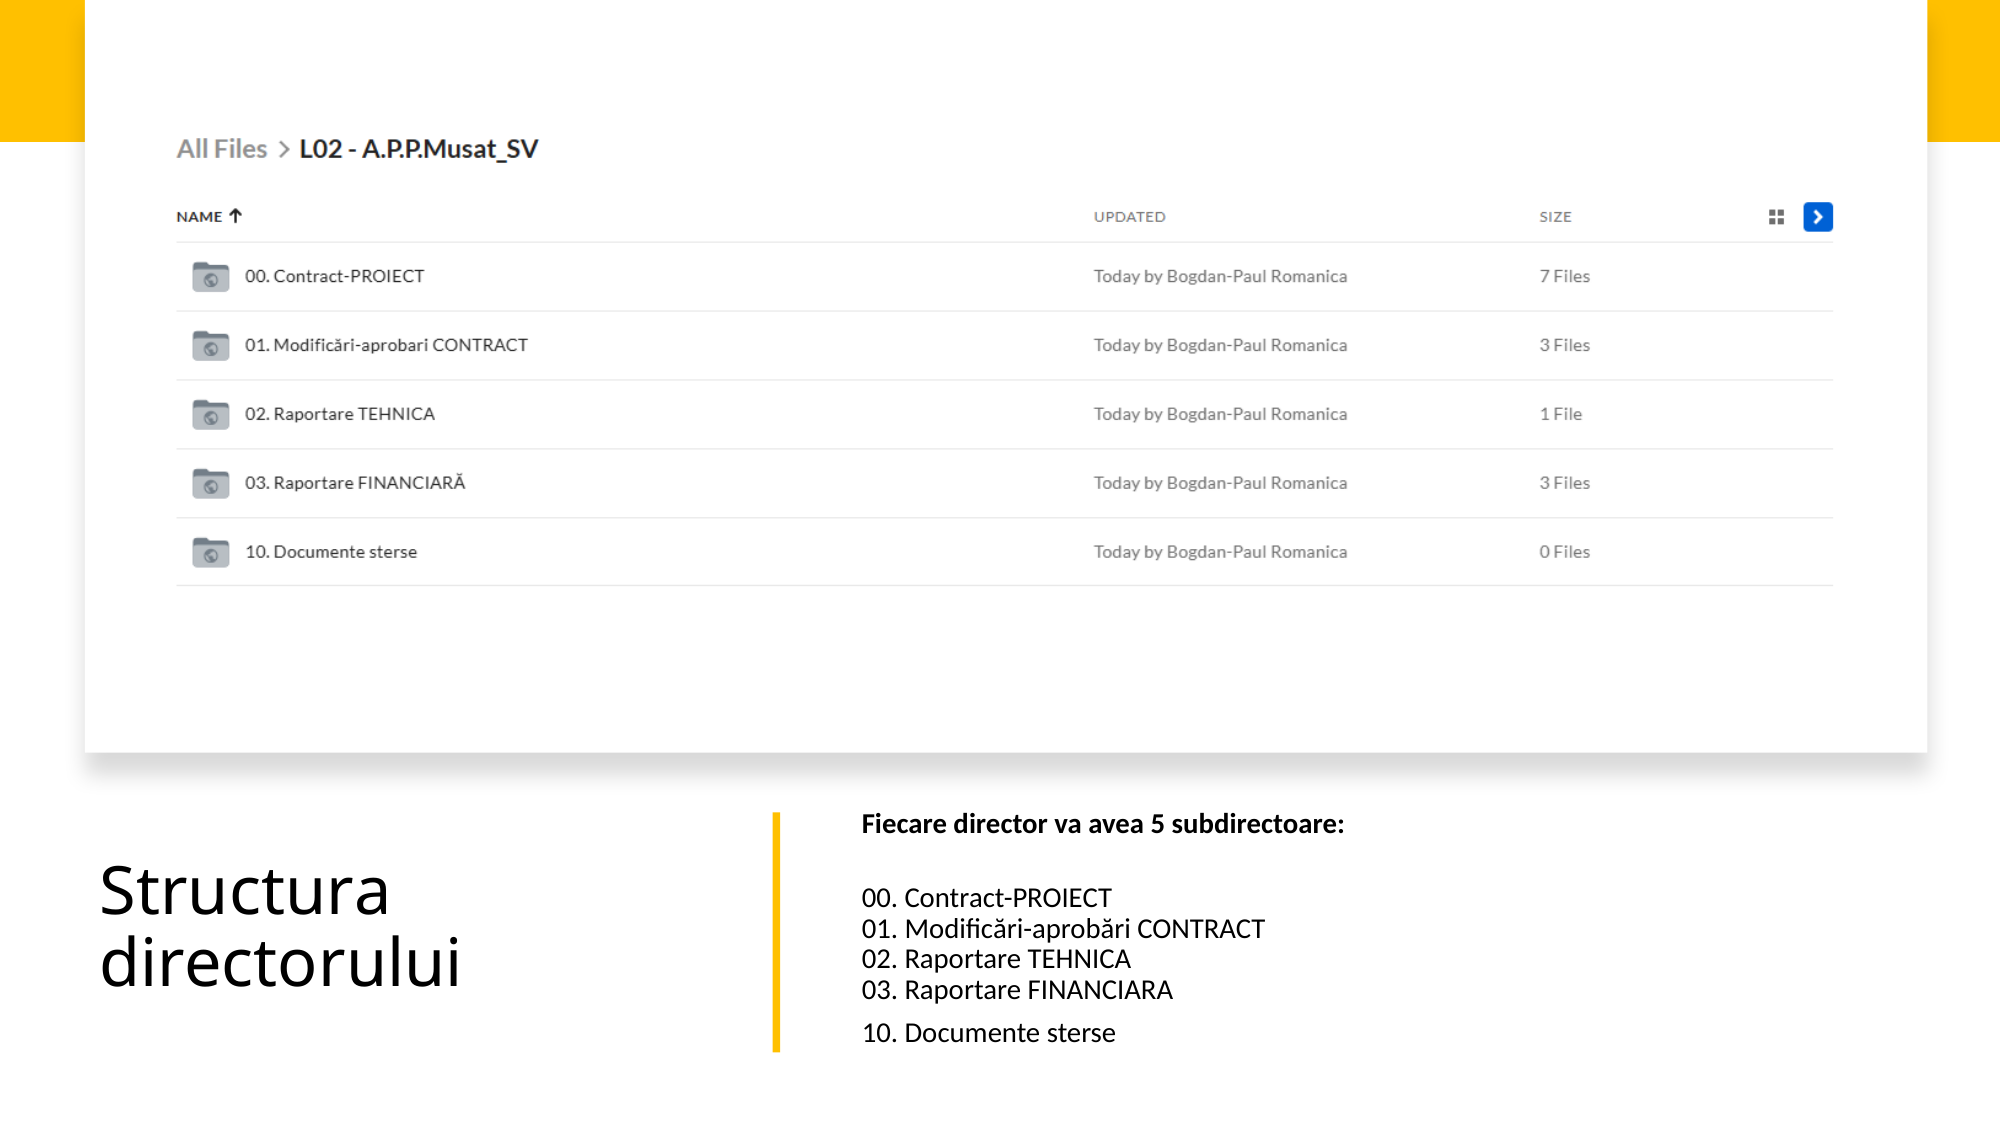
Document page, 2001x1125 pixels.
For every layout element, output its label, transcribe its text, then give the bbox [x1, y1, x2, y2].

text_box [1928, 0, 2000, 143]
text_box [84, 0, 1928, 754]
text_box [0, 0, 84, 143]
text_box [772, 811, 781, 1053]
text_box Fiecare director va avea 5 subdirectoare: 00. Contract-PROIECT 01. Modificări-aprobări CONTRACT 02. Raportare TEHNICA 03. Raportare FINANCIARA 10. Documente sterse [846, 801, 1928, 1057]
picture [157, 126, 1859, 628]
title Structura directorului [84, 801, 721, 1057]
text_box [0, 143, 2000, 1125]
